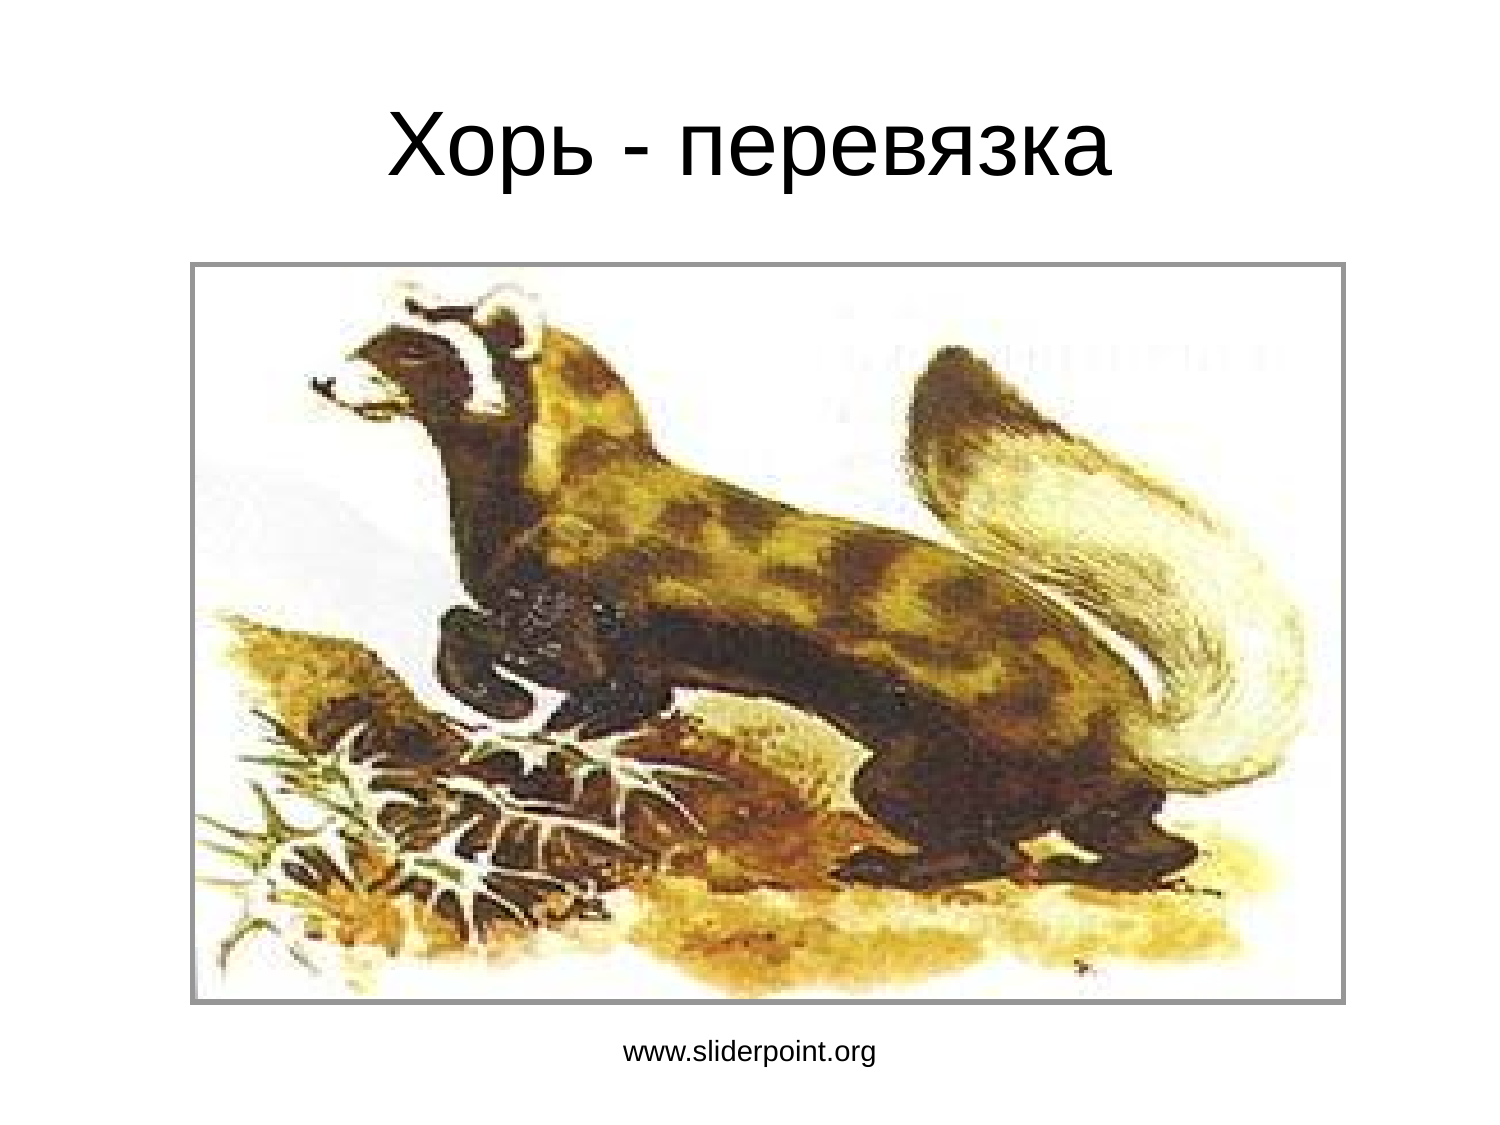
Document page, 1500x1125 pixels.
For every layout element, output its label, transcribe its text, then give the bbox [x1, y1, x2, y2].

title Хорь - перевязка [74, 44, 1426, 233]
footer www.sliderpoint.org [512, 1024, 988, 1103]
picture [194, 266, 1341, 1000]
